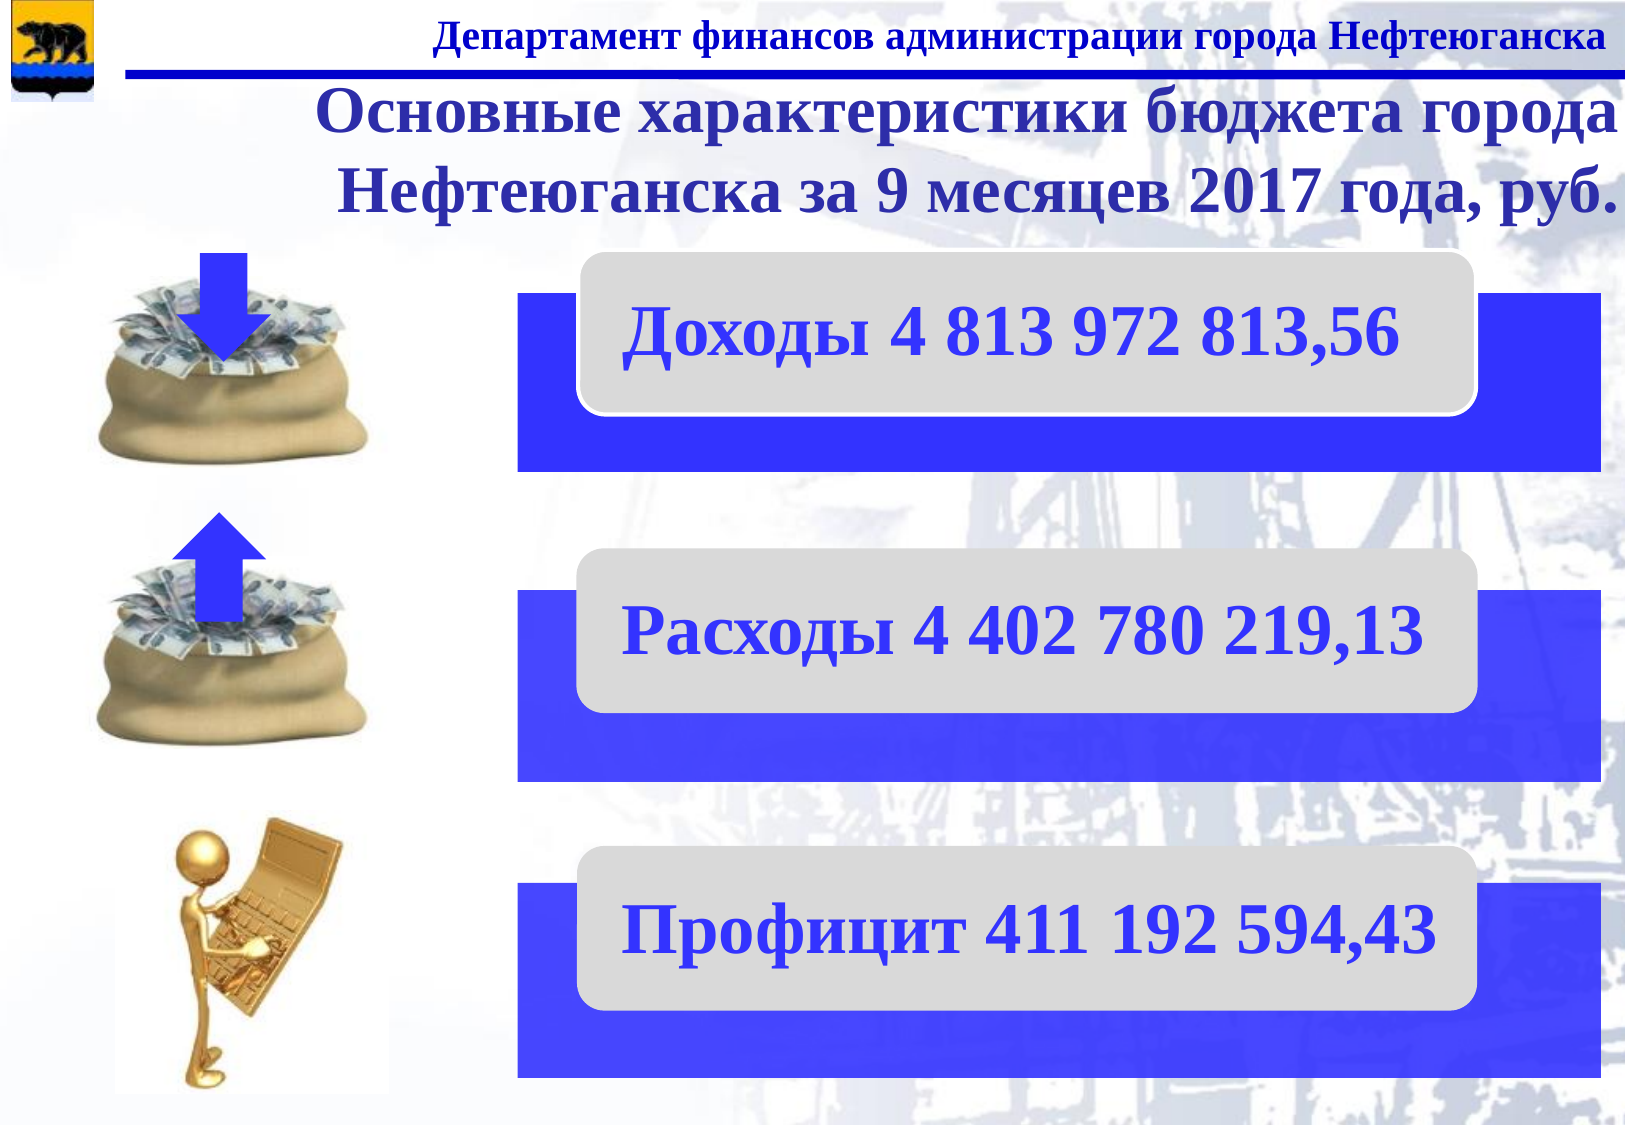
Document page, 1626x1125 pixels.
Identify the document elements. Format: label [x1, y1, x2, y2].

picture [0, 0, 1625, 1125]
text_box [517, 211, 1602, 1095]
